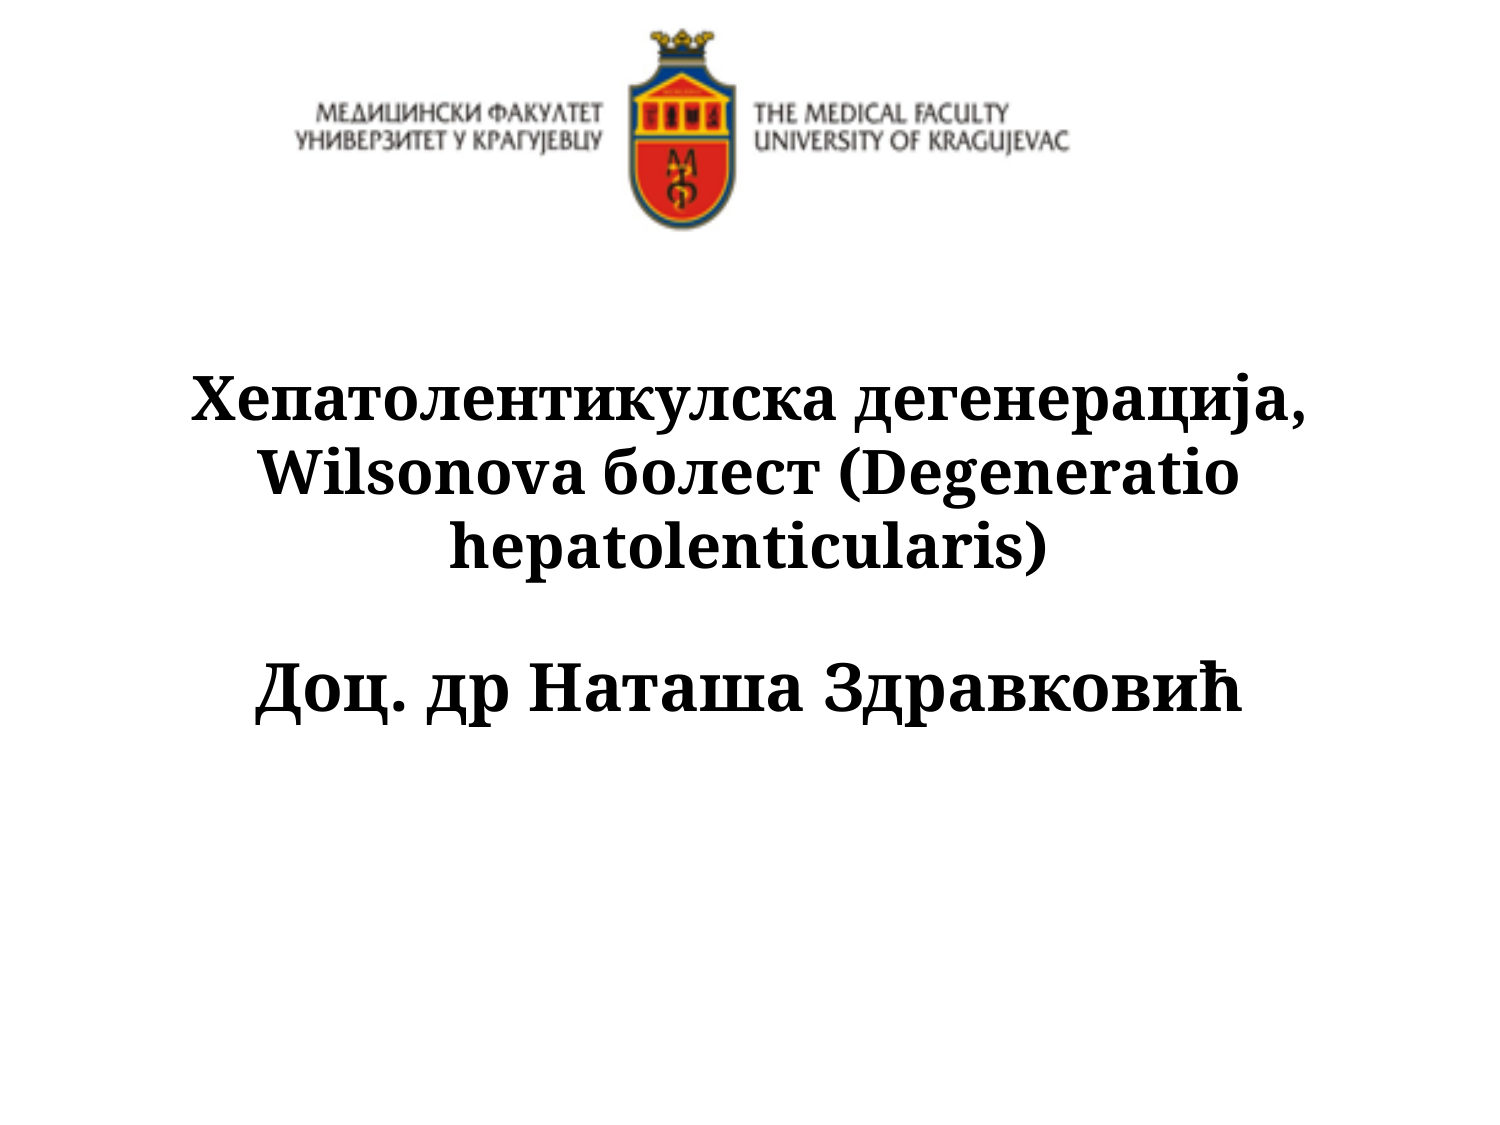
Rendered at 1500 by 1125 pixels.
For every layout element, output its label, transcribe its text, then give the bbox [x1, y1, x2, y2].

subtitle Доц. др Наташа Здравковић [225, 637, 1275, 925]
title Хепатолентикулска дегенерација, Wilsonova болест (Degeneratio hepatolenticularis) [112, 349, 1388, 591]
picture [143, 24, 1284, 263]
